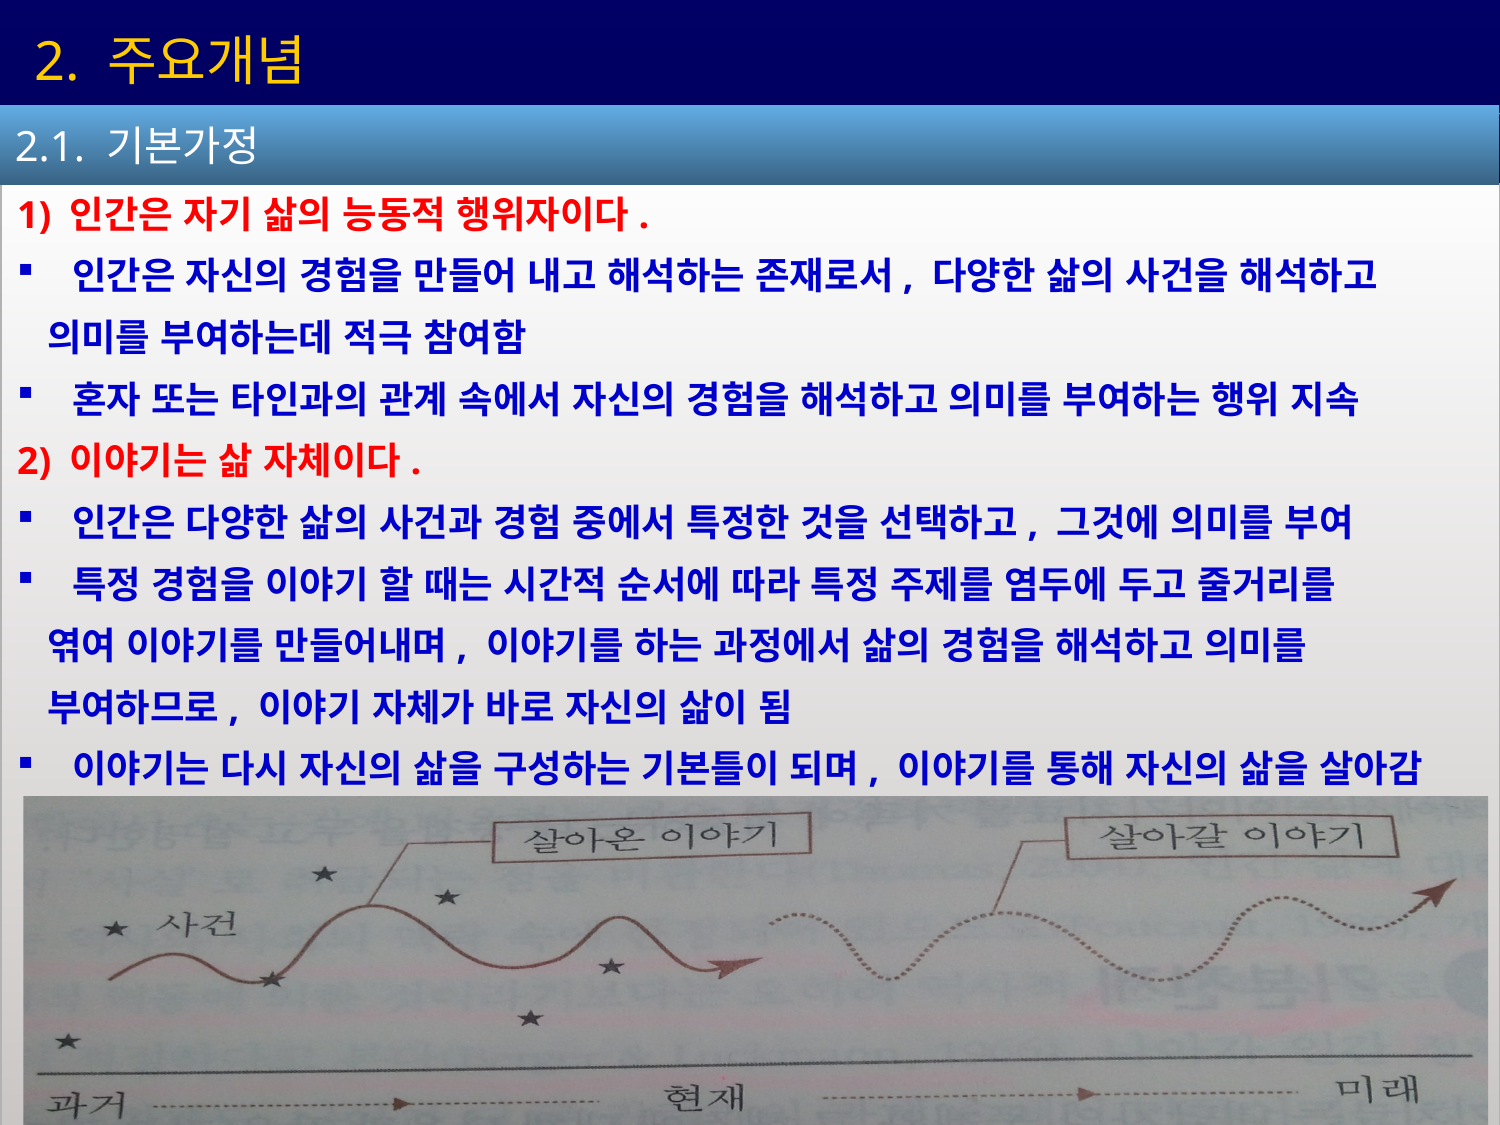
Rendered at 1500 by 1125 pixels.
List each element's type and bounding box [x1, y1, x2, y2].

text_box [0, 18, 1500, 1125]
